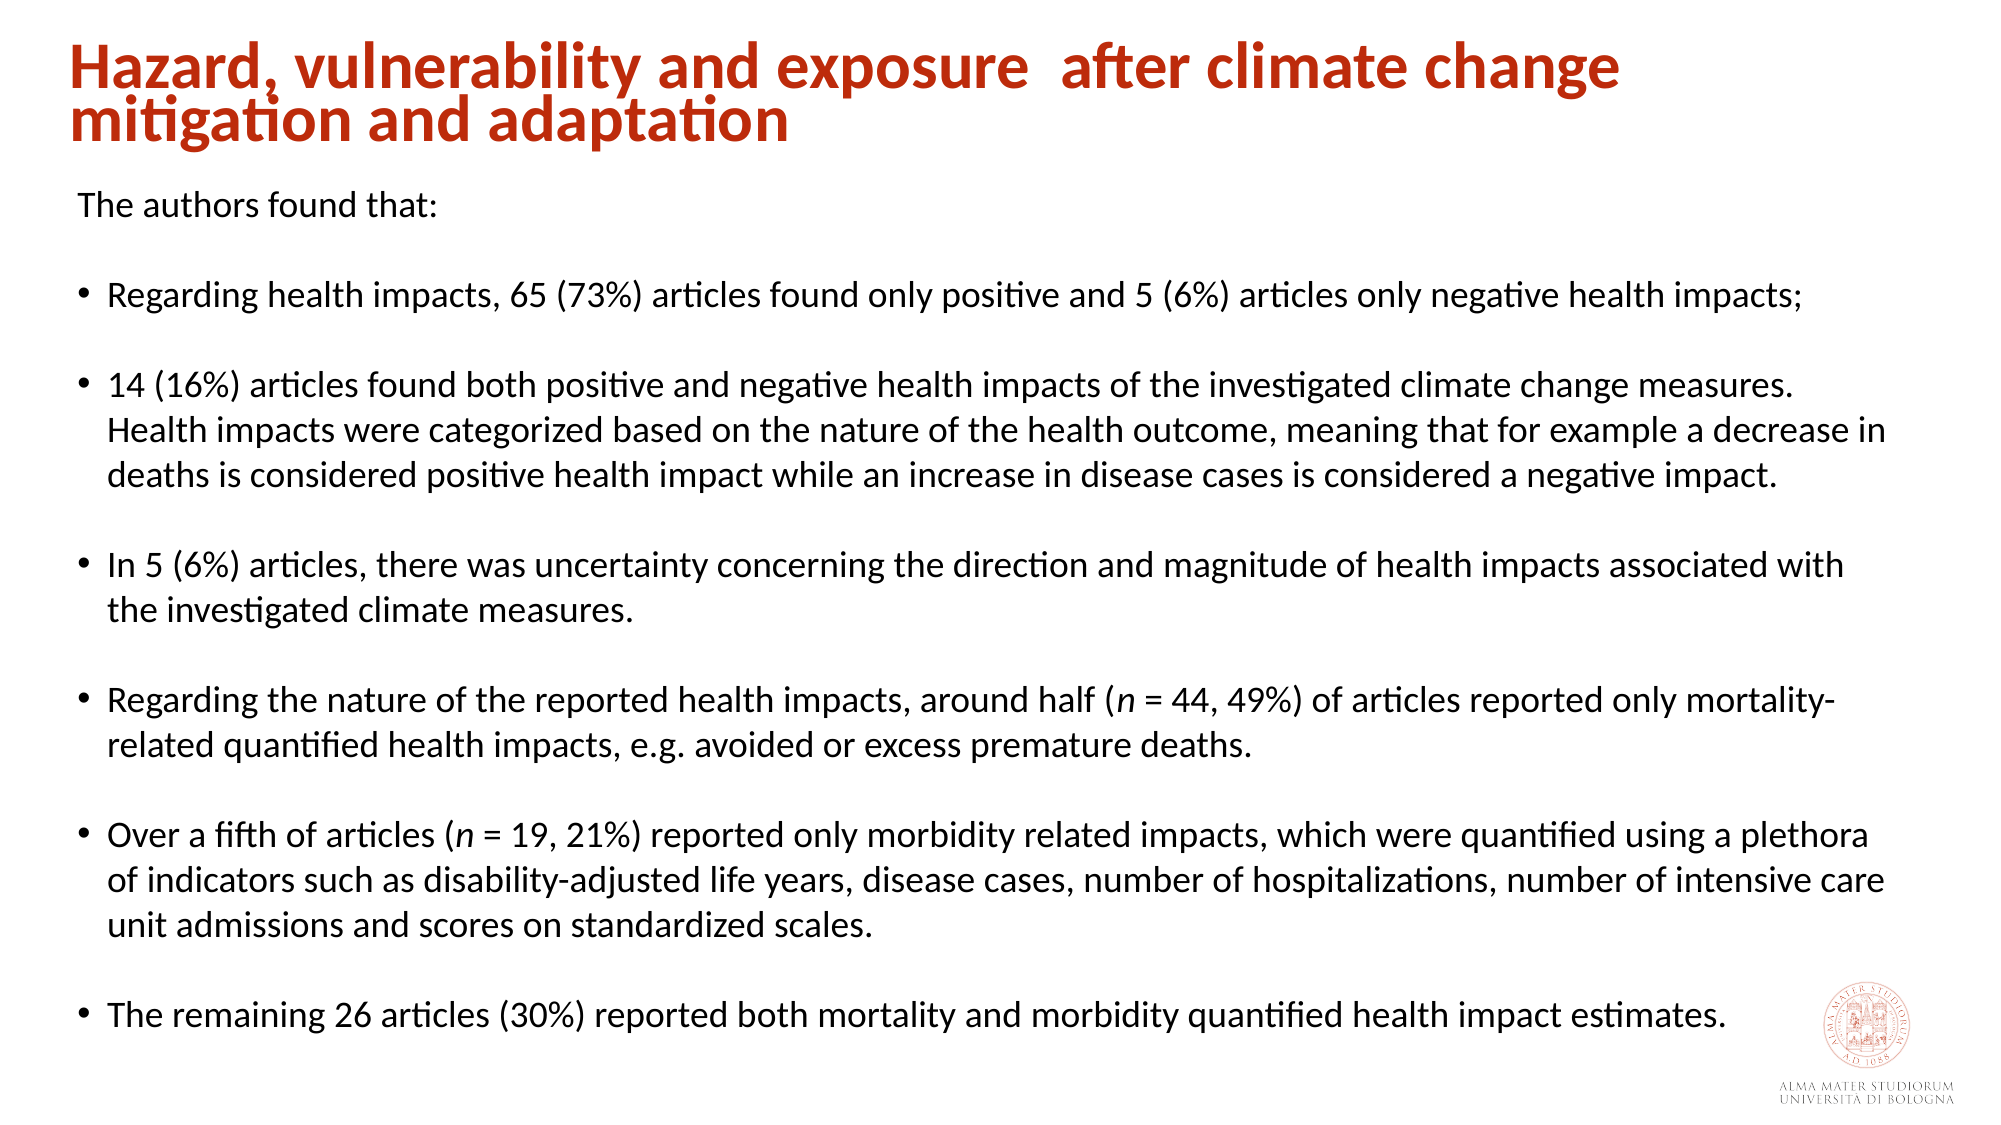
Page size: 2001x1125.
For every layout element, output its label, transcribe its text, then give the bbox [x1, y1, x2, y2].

picture [1752, 964, 1981, 1118]
list Hazard, vulnerability and exposure after climate change mitigation and adaptation [55, 42, 1898, 149]
text_box The authors found that: Regarding health impacts, 65 (73%) articles found only positive and 5 (6%) articles only negative health impacts; 14 (16%) articles found both positive and negative health impacts of the investigated climate change measures. Health impacts were categorized based on the nature of the health outcome, meaning that for example a decrease in deaths is considered positive health impact while an increase in disease cases is considered a negative impact. In 5 (6%) articles, there was uncertainty concerning the direction and magnitude of health impacts associated with the investigated climate measures. Regarding the nature of the reported health impacts, around half (n = 44, 49%) of articles reported only mortality-related quantified health impacts, e.g. avoided or excess premature deaths. Over a fifth of articles (n = 19, 21%) reported only morbidity related impacts, which were quantified using a plethora of indicators such as disability-adjusted life years, disease cases, number of hospitalizations, number of intensive care unit admissions and scores on standardized scales. The remaining 26 articles (30%) reported both mortality and morbidity quantified health impact estimates. [62, 172, 1907, 1043]
